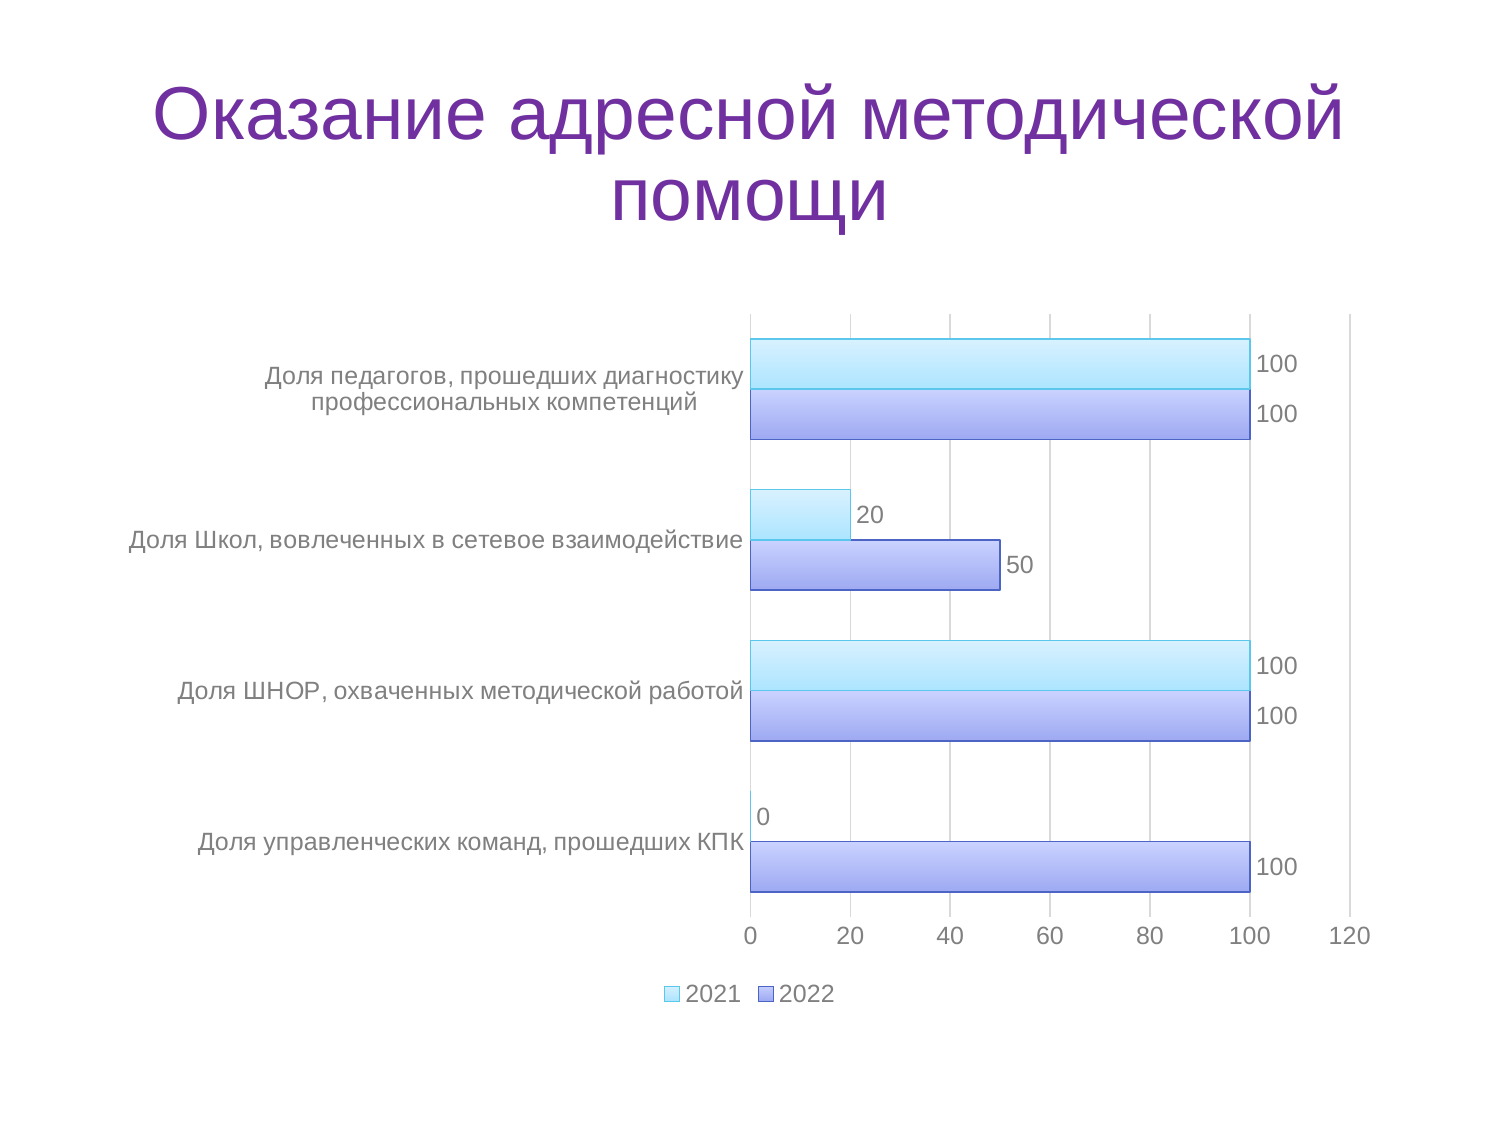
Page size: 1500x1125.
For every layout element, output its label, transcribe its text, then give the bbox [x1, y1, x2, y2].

chart [102, 298, 1398, 1014]
title Оказание адресной методической помощи [103, 59, 1397, 252]
